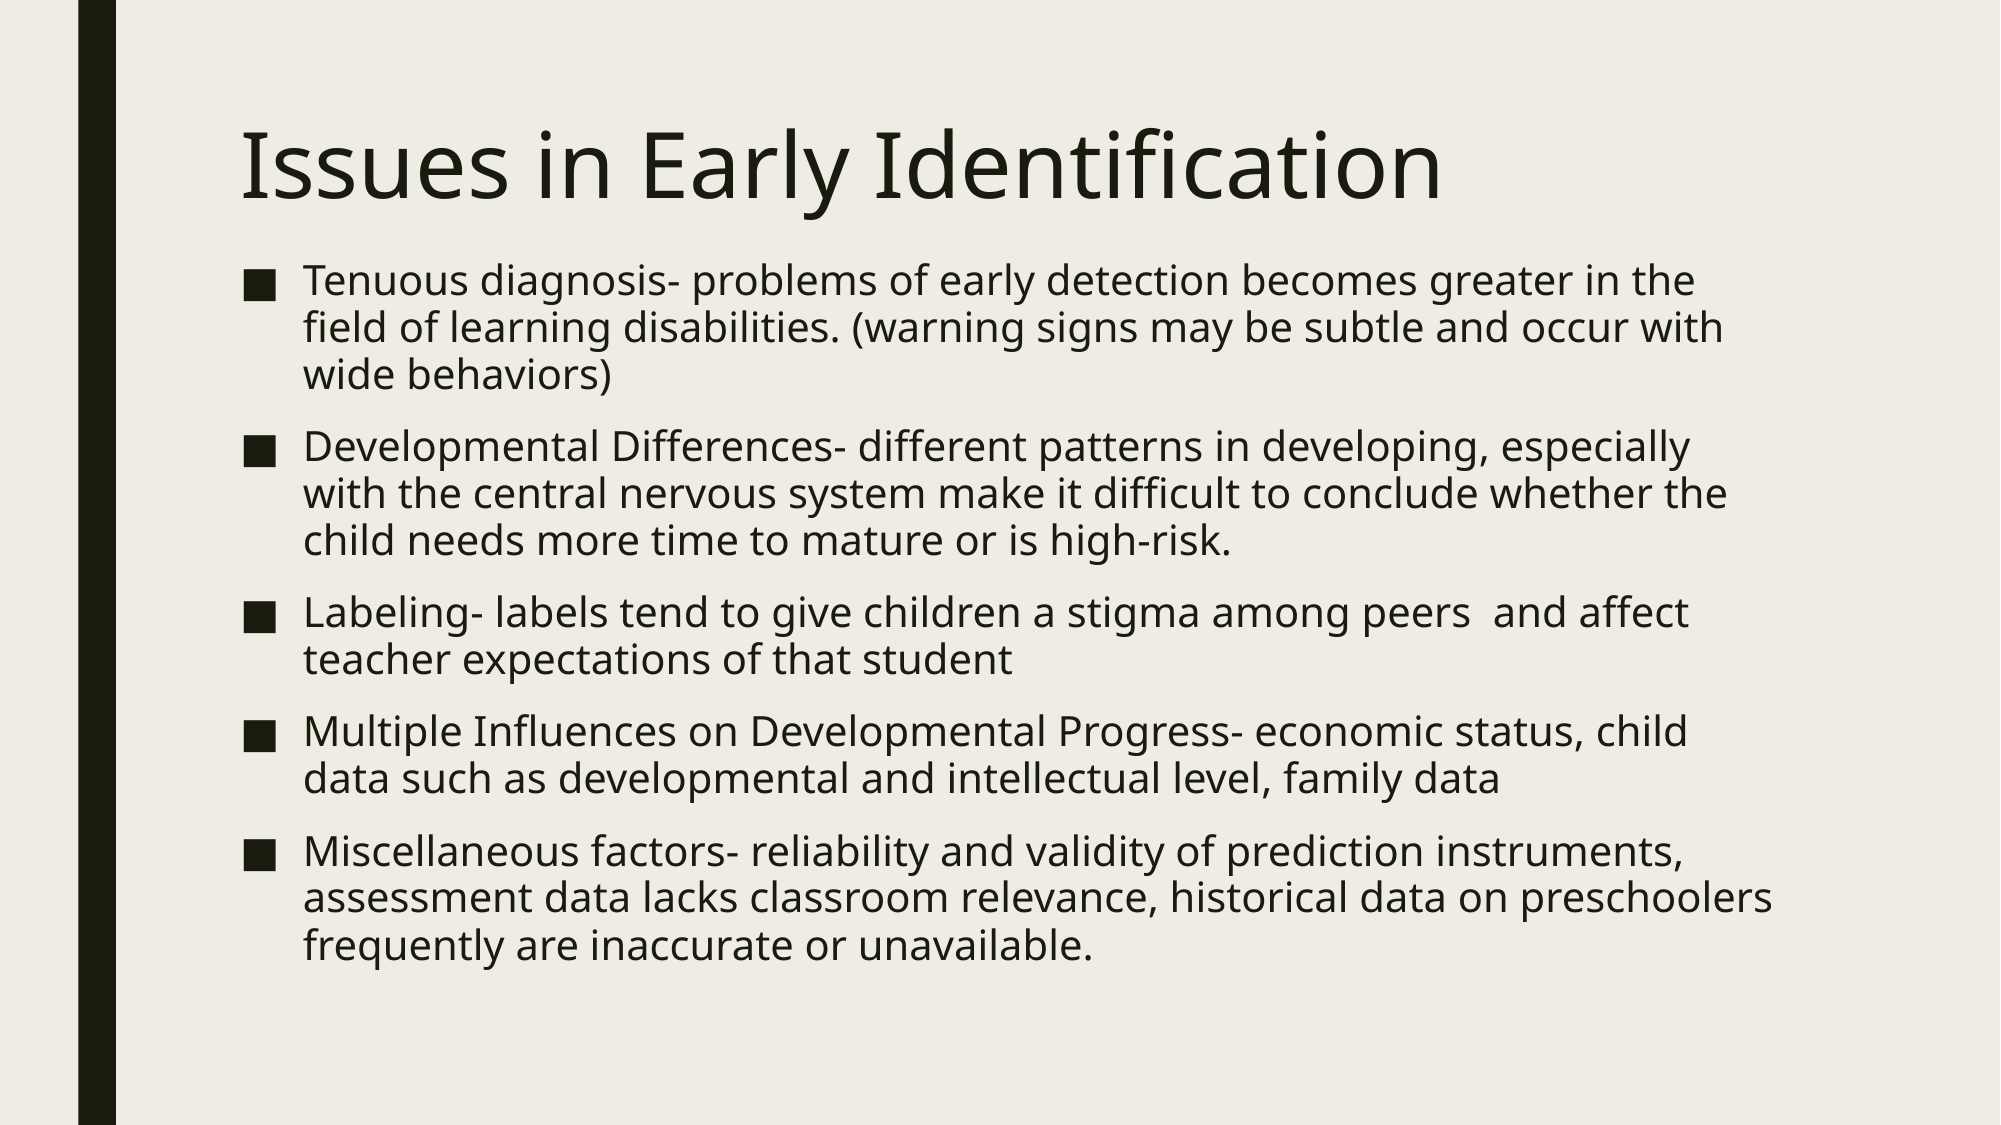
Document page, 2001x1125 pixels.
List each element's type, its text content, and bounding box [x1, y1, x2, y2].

title Issues in Early Identification [225, 112, 1800, 250]
list Tenuous diagnosis- problems of early detection becomes greater in the field of learning disabilities. (warning signs may be subtle and occur with wide behaviors) Developmental Differences- different patterns in developing, especially with the central nervous system make it difficult to conclude whether the child needs more time to mature or is high-risk. Labeling- labels tend to give children a stigma among peers and affect teacher expectations of that student Multiple Influences on Developmental Progress- economic status, child data such as developmental and intellectual level, family data Miscellaneous factors- reliability and validity of prediction instruments, assessment data lacks classroom relevance, historical data on preschoolers frequently are inaccurate or unavailable. [225, 250, 1800, 963]
